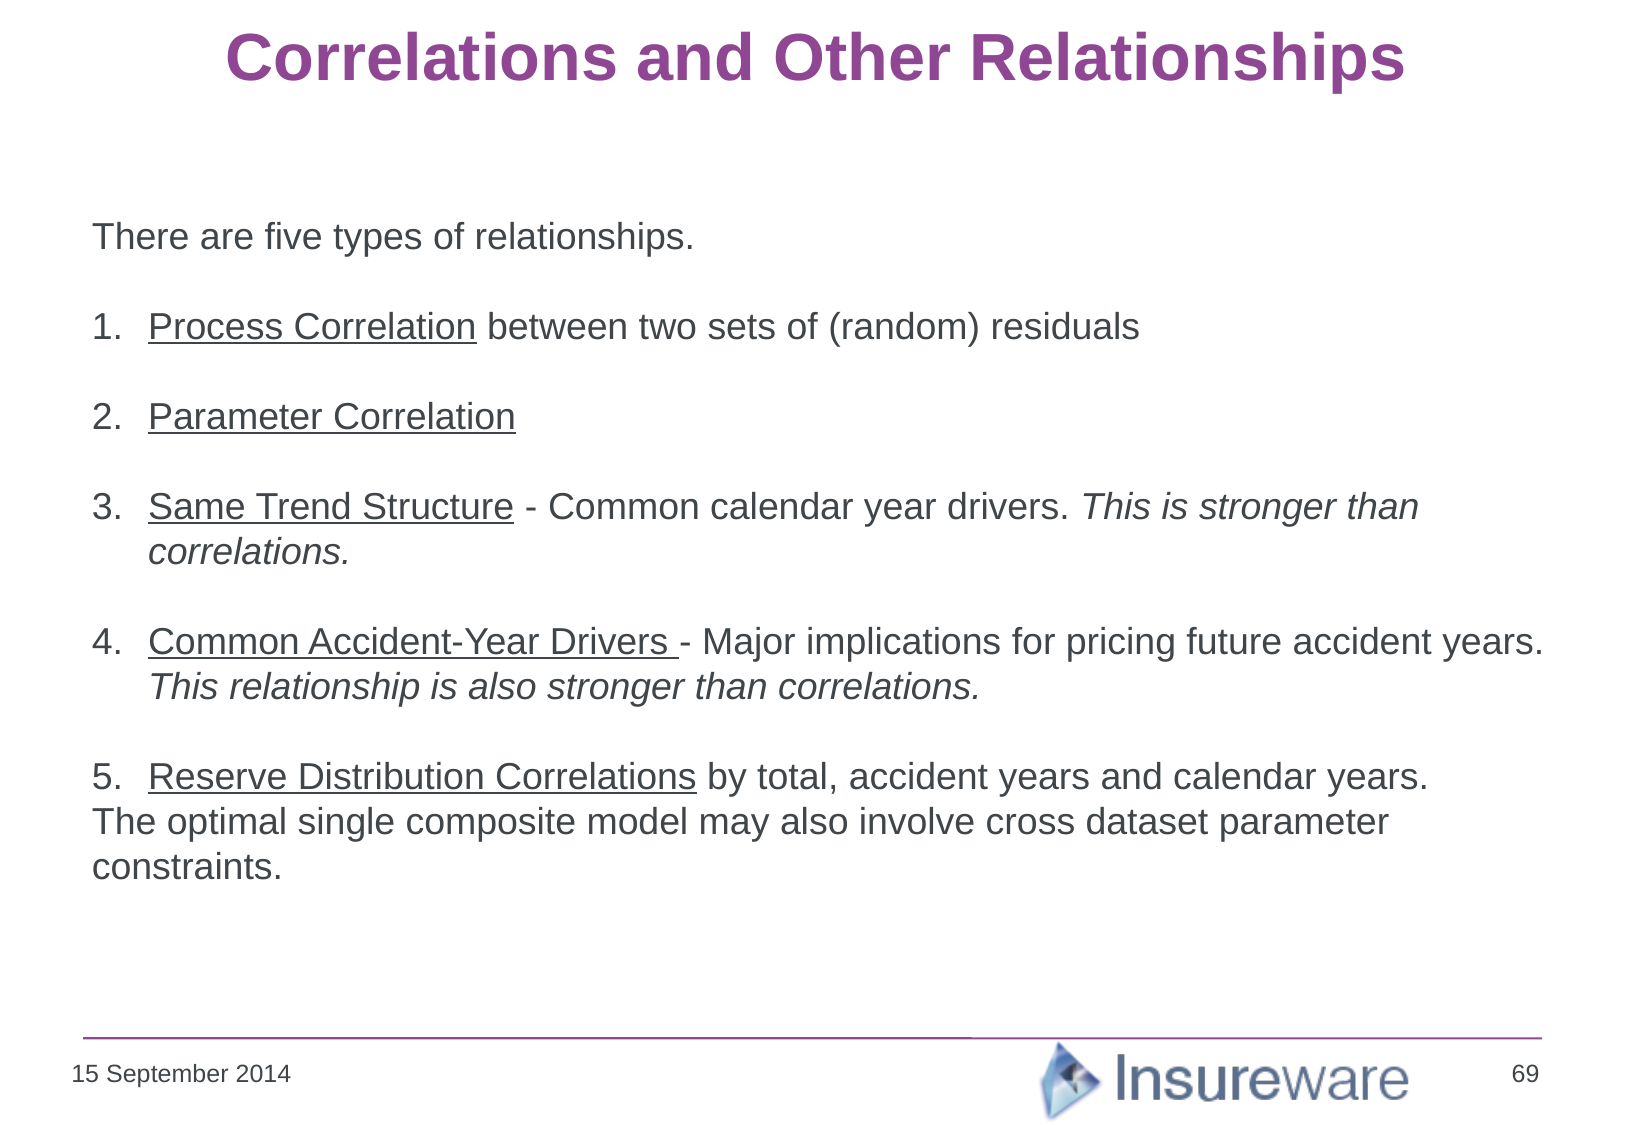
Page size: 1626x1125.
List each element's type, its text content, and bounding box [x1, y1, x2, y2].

text_box There are five types of relationships. Process Correlation between two sets of (random) residuals Parameter Correlation Same Trend Structure - Common calendar year drivers. This is stronger than correlations. Common Accident-Year Drivers - Major implications for pricing future accident years. This relationship is also stronger than correlations. Reserve Distribution Correlations by total, accident years and calendar years. The optimal single composite model may also involve cross dataset parameter constraints. [77, 205, 1588, 985]
title Correlations and Other Relationships [80, 0, 1554, 148]
slide_number 69 [1439, 1050, 1555, 1106]
picture [1036, 1039, 1416, 1125]
